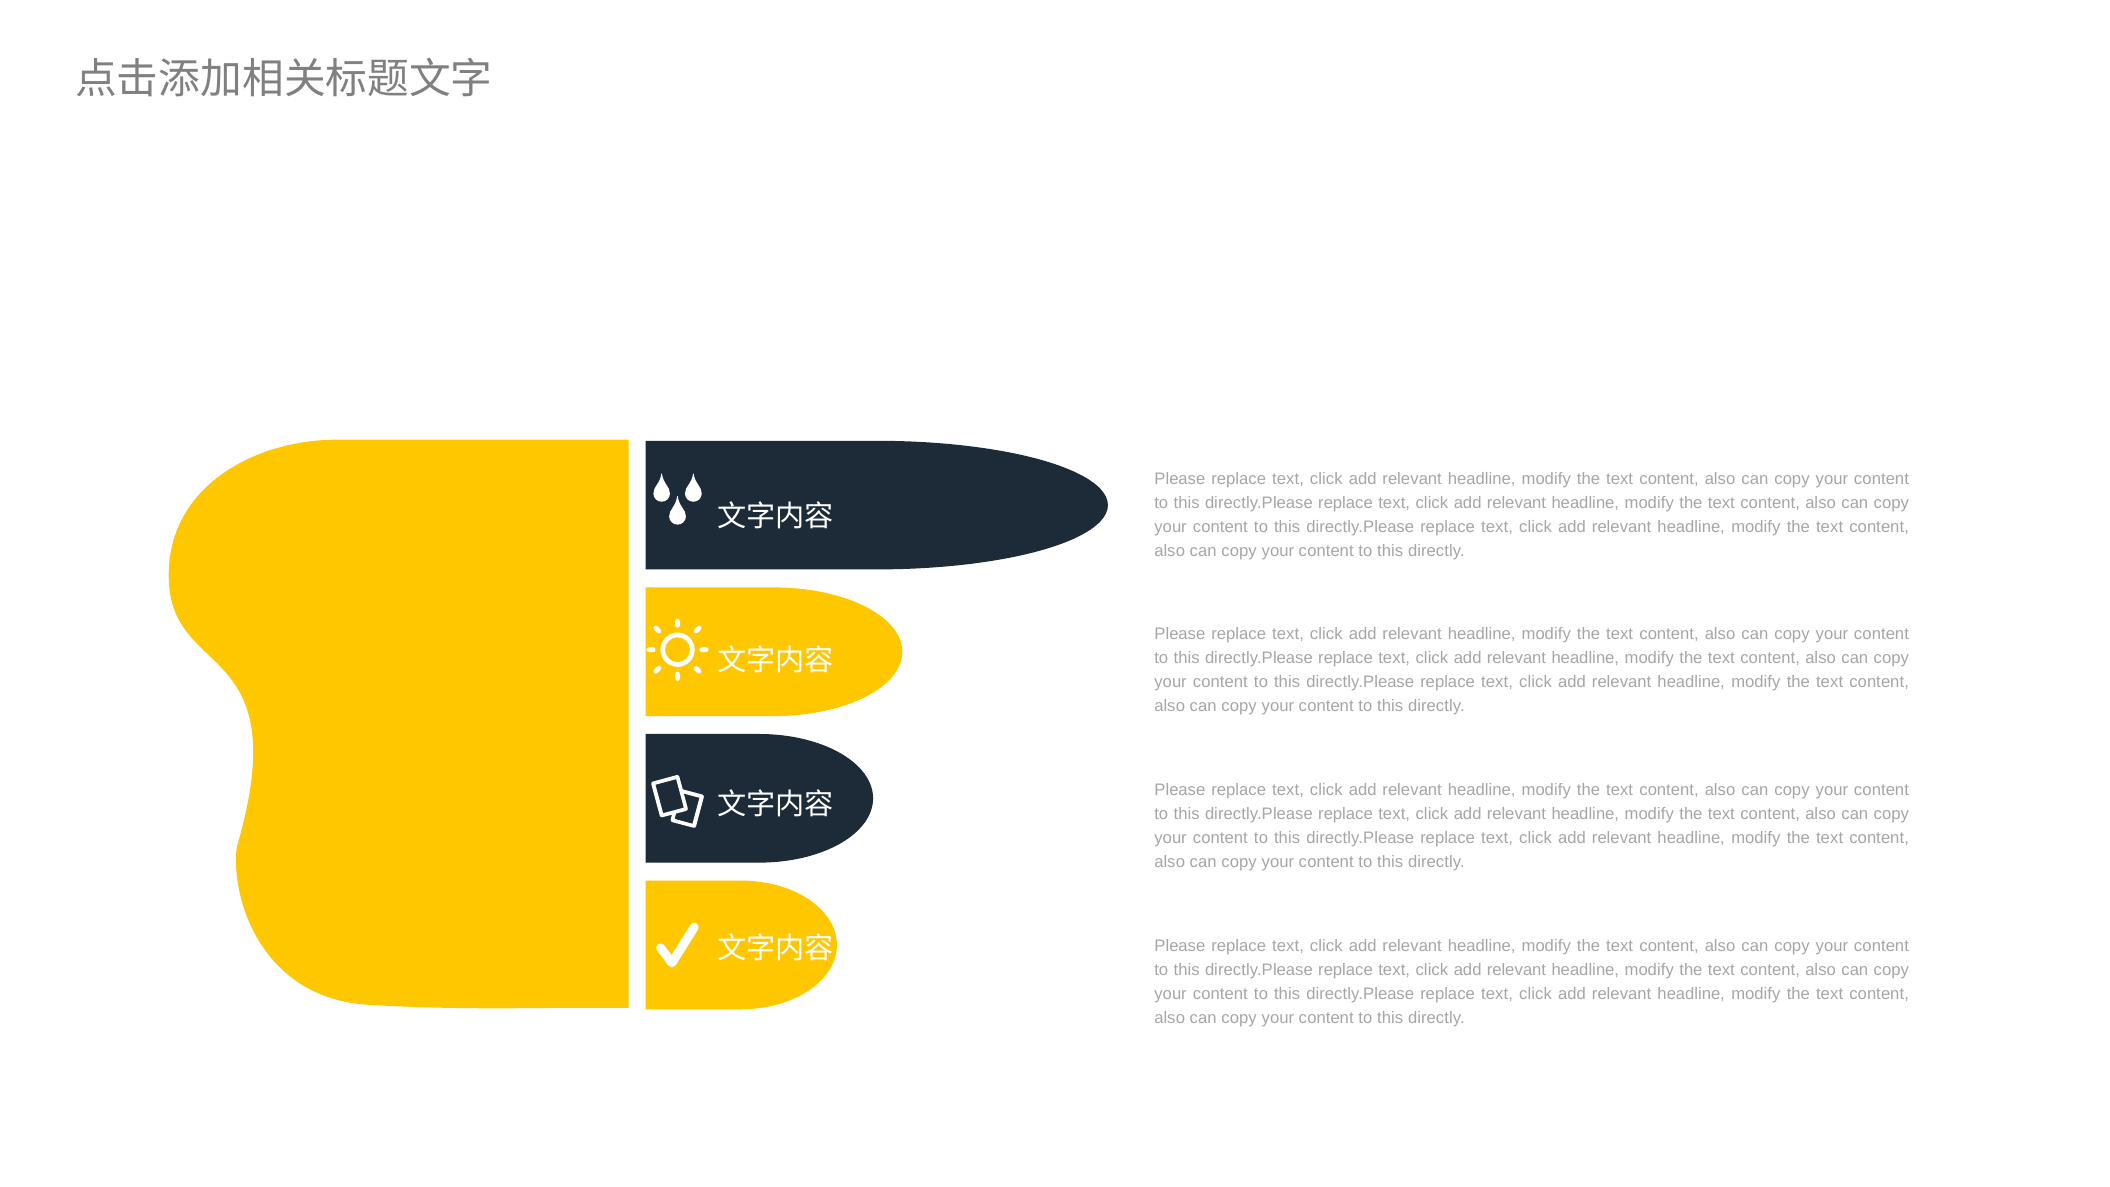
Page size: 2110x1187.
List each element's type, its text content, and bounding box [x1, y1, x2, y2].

text_box [167, 438, 630, 1010]
text_box 点击添加相关标题文字 [59, 44, 563, 107]
text_box Please replace text, click add relevant headline, modify the text content, also can copy your content to this directly.Please replace text, click add relevant headline, modify the text content, also can copy your content to this directly.Please replace text, click add relevant headline, modify the text content, also can copy your content to this directly. [1154, 463, 1911, 560]
text_box Please replace text, click add relevant headline, modify the text content, also can copy your content to this directly.Please replace text, click add relevant headline, modify the text content, also can copy your content to this directly.Please replace text, click add relevant headline, modify the text content, also can copy your content to this directly. [1154, 619, 1911, 716]
text_box Please replace text, click add relevant headline, modify the text content, also can copy your content to this directly.Please replace text, click add relevant headline, modify the text content, also can copy your content to this directly.Please replace text, click add relevant headline, modify the text content, also can copy your content to this directly. [1154, 931, 1911, 1027]
text_box Please replace text, click add relevant headline, modify the text content, also can copy your content to this directly.Please replace text, click add relevant headline, modify the text content, also can copy your content to this directly.Please replace text, click add relevant headline, modify the text content, also can copy your content to this directly. [1154, 775, 1911, 871]
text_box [645, 440, 1108, 1010]
